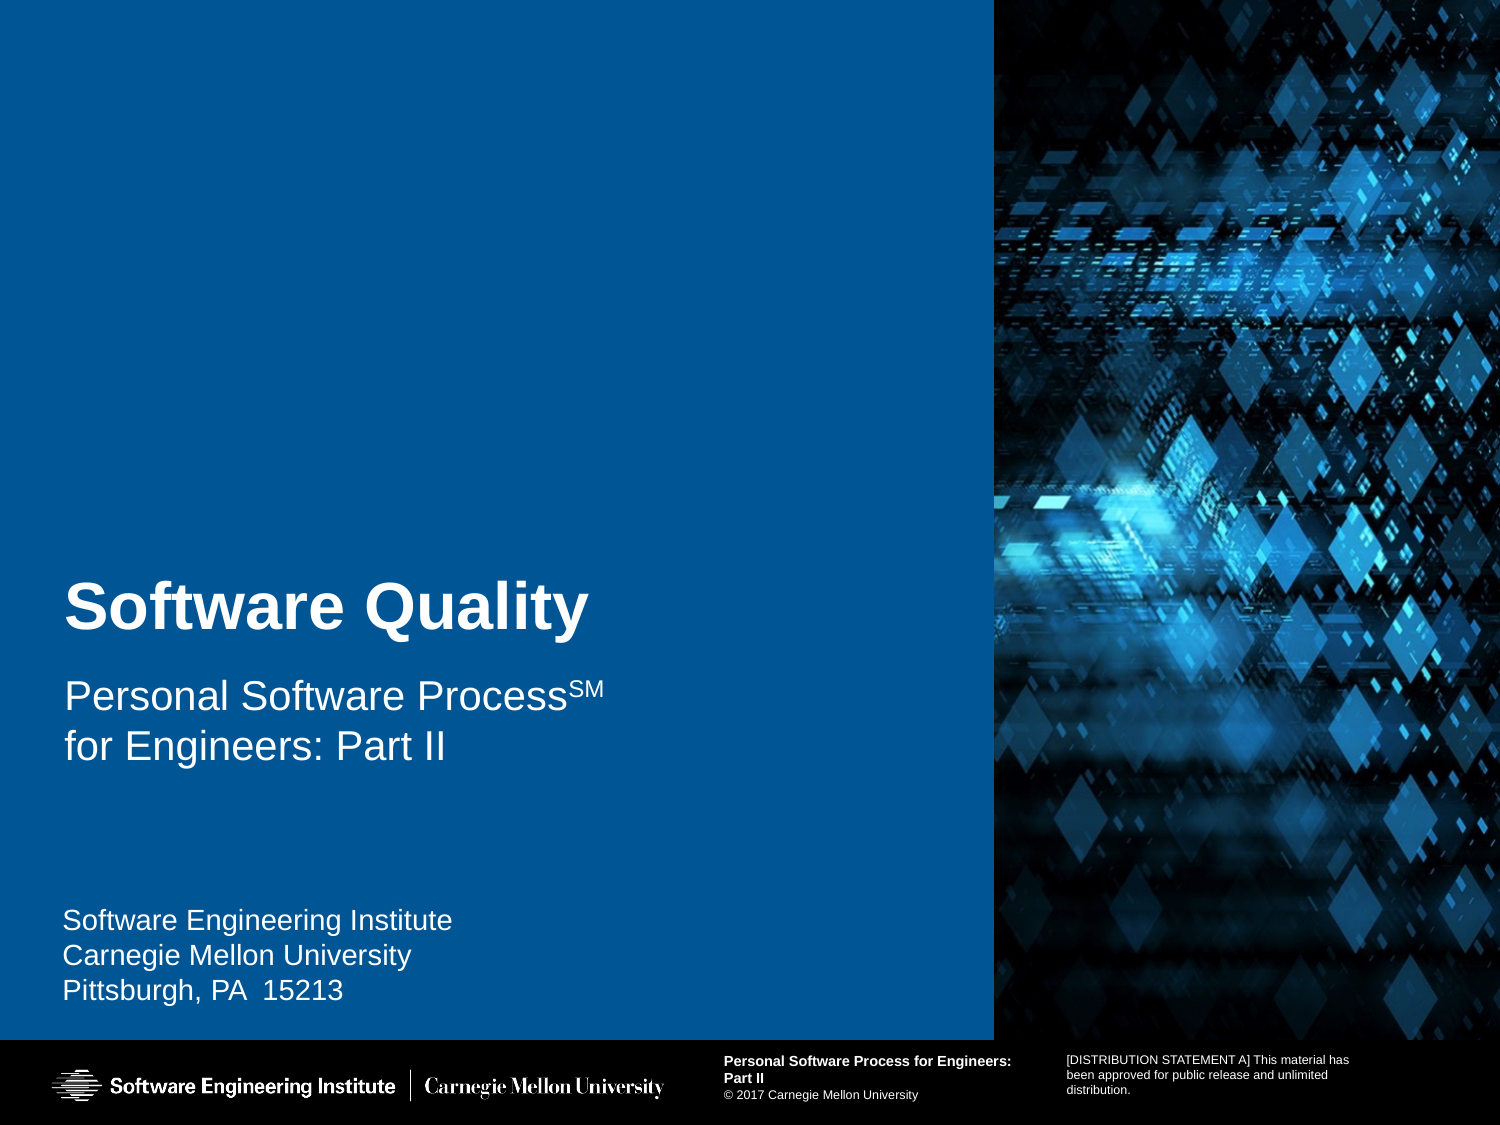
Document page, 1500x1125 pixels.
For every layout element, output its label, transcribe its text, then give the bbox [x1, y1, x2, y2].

subtitle Personal Software ProcessSM for Engineers: Part II [64, 668, 850, 882]
picture [994, 0, 1500, 1040]
picture [43, 1062, 673, 1106]
title Software Quality [64, 43, 850, 644]
